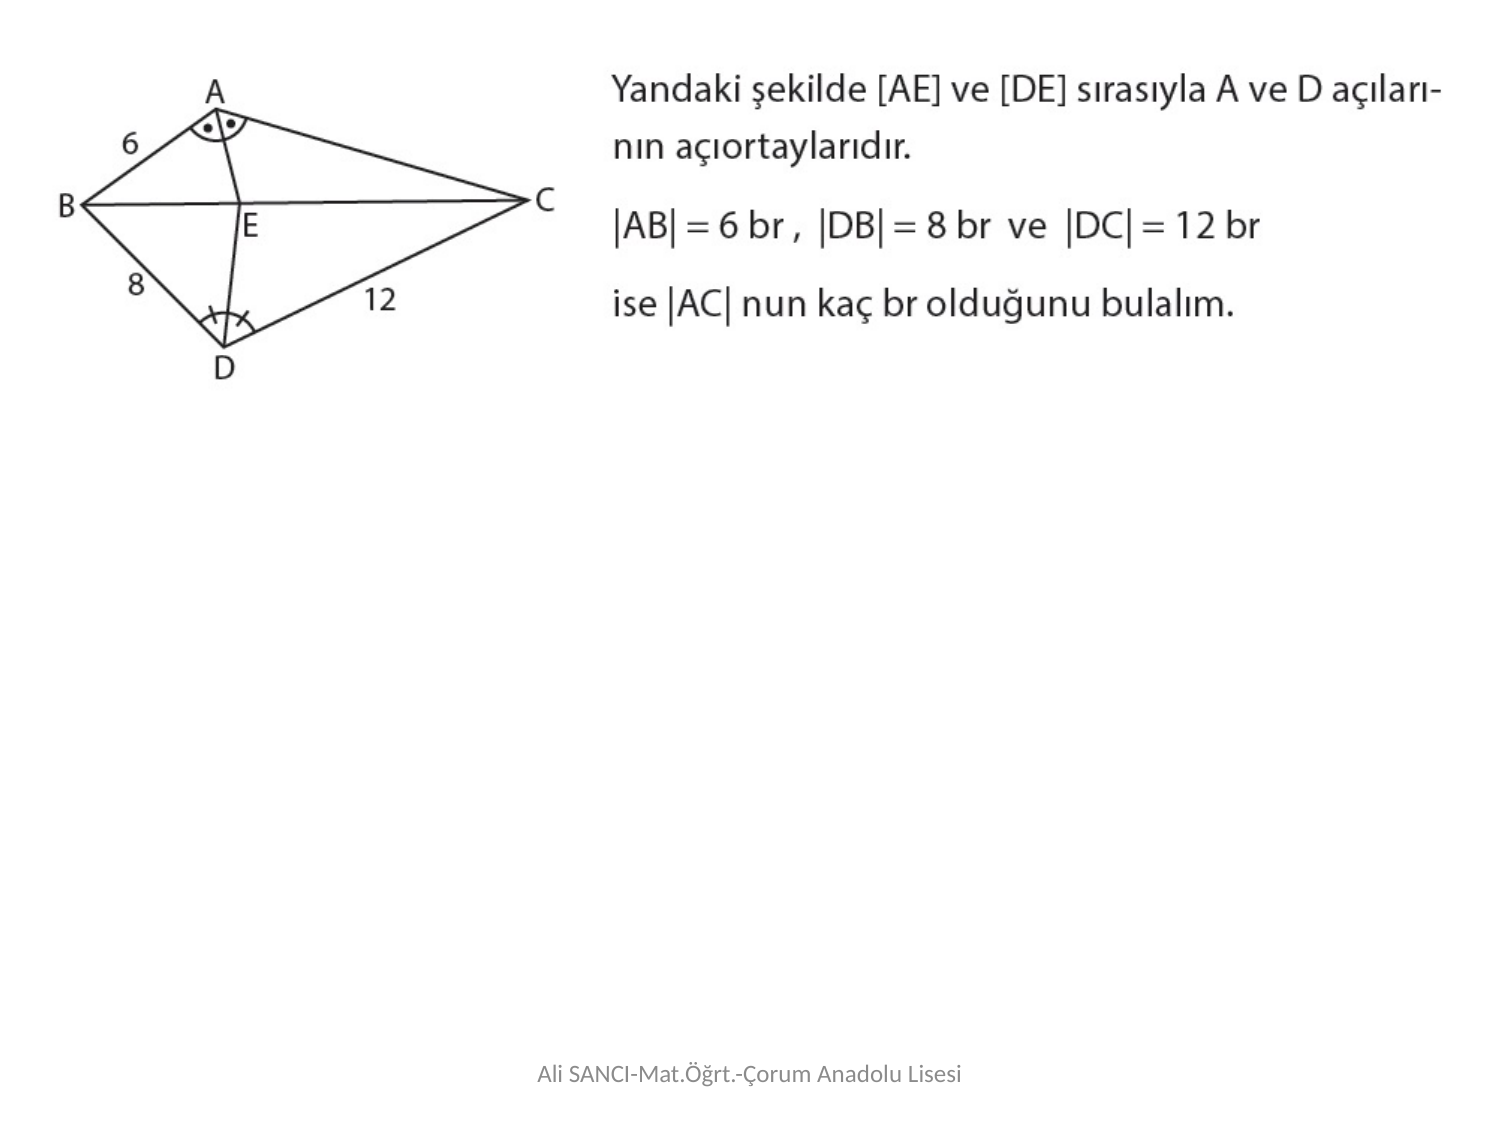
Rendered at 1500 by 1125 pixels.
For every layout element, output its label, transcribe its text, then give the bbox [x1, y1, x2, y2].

footer Ali SANCI-Mat.Öğrt.-Çorum Anadolu Lisesi [512, 1042, 988, 1103]
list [17, 30, 1465, 490]
